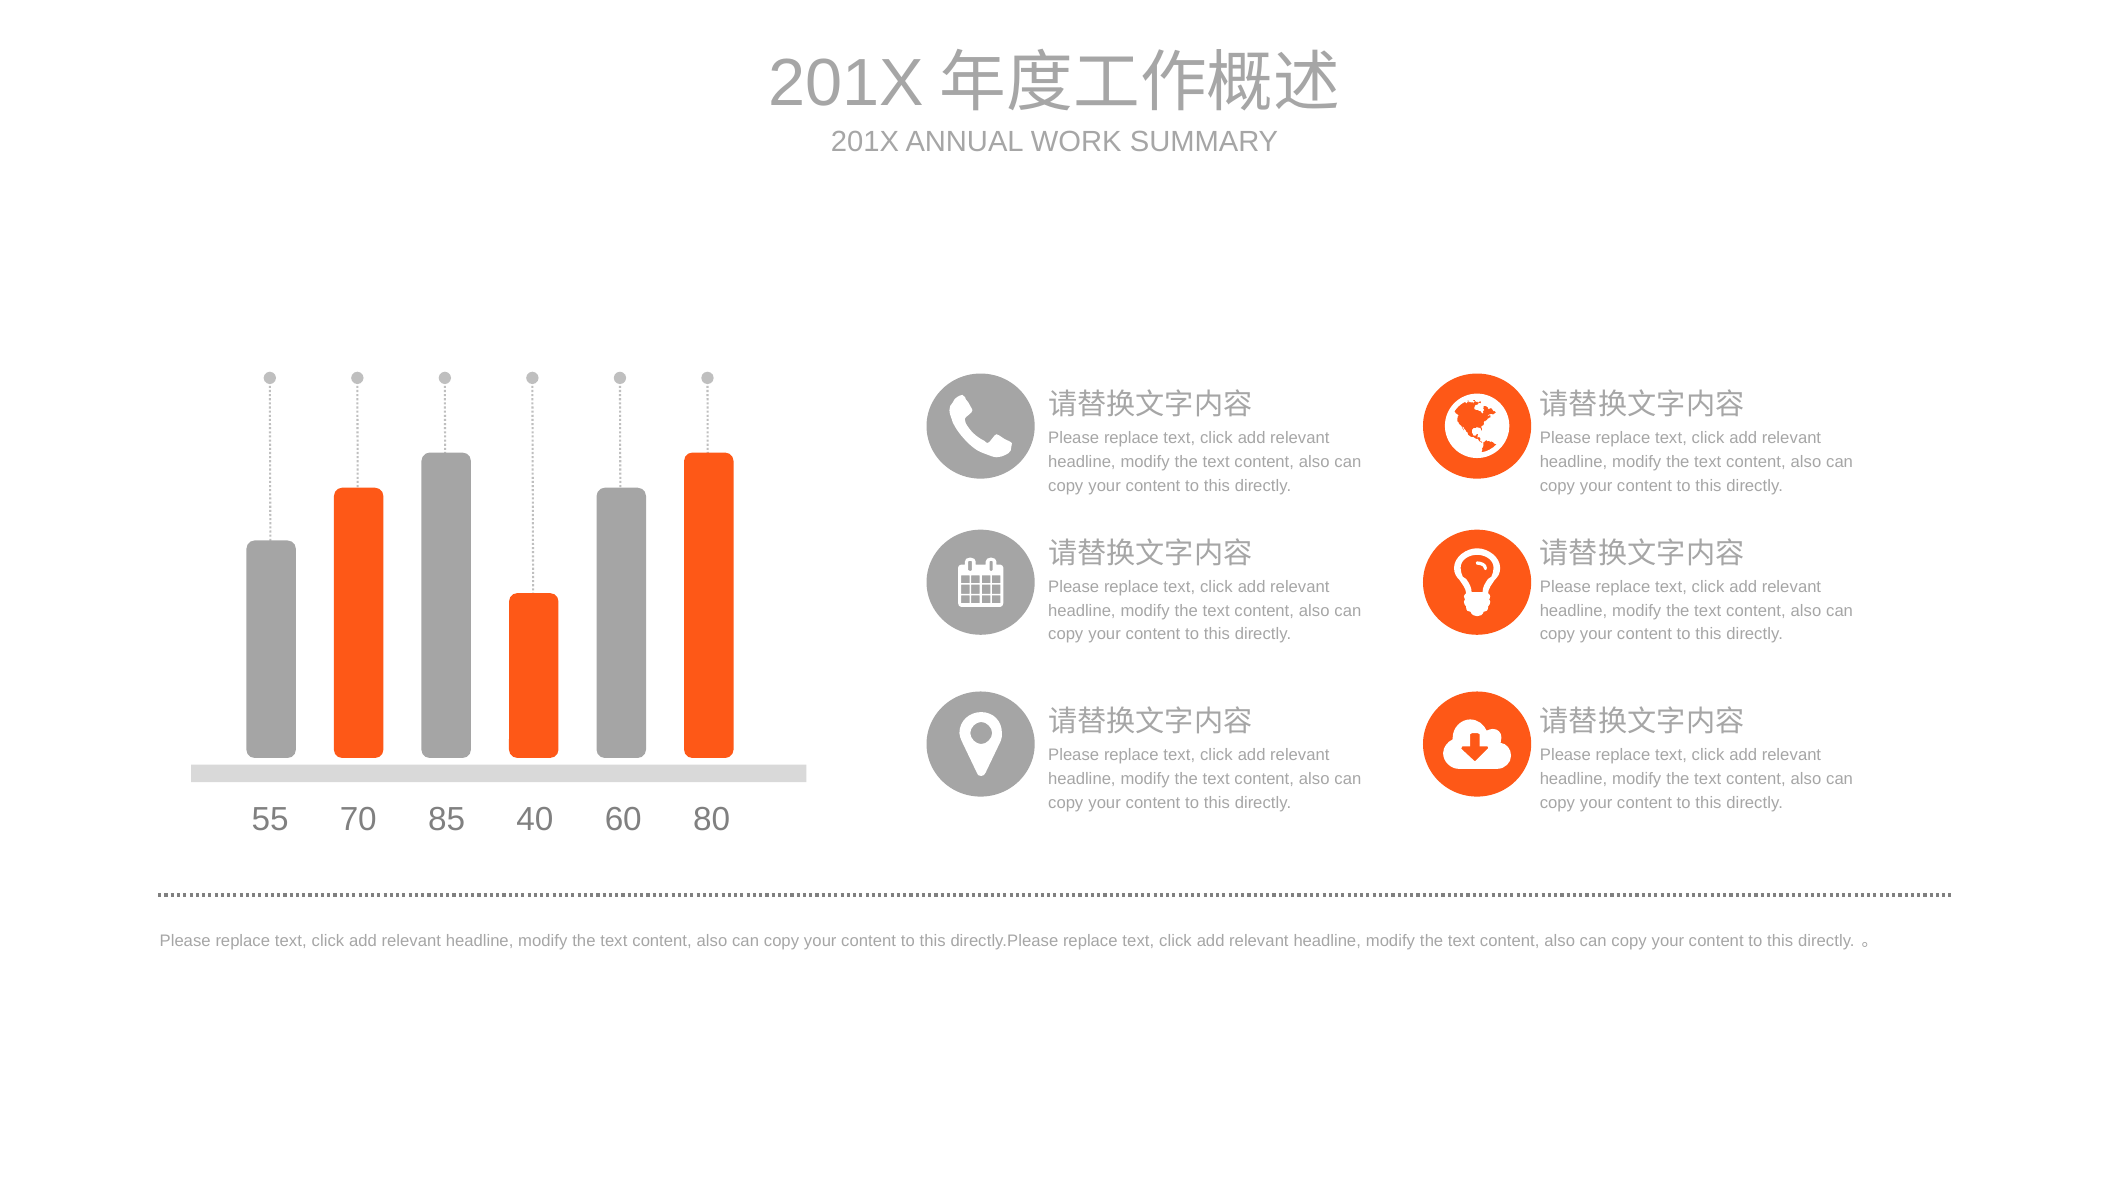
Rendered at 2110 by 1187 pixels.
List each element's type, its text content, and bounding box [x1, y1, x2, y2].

text_box 85 [428, 789, 466, 837]
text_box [421, 377, 471, 758]
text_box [246, 377, 296, 758]
text_box 80 [692, 789, 731, 837]
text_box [596, 377, 646, 758]
text_box 60 [604, 789, 642, 837]
text_box 55 [251, 789, 289, 837]
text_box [509, 377, 559, 758]
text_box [1422, 691, 1532, 797]
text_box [926, 373, 1035, 479]
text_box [1422, 373, 1532, 479]
text_box [190, 763, 807, 783]
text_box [1048, 378, 1392, 494]
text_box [684, 377, 734, 758]
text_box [926, 691, 1035, 797]
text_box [1048, 527, 1383, 643]
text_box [1539, 695, 1874, 811]
text_box 40 [516, 789, 554, 837]
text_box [926, 529, 1035, 635]
text_box Please replace text, click add relevant headline, modify the text content, also can copy your content to this directly.Please replace text, click add relevant headline, modify the text content, also can copy your content to this directly.。 [159, 925, 1950, 950]
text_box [1539, 527, 1874, 643]
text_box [1048, 695, 1383, 811]
text_box 201X ANNUAL WORK SUMMARY [824, 122, 1285, 158]
text_box 70 [339, 789, 377, 837]
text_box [333, 377, 384, 758]
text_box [1422, 529, 1532, 635]
text_box 201X年度工作概述 [730, 38, 1379, 119]
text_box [1539, 378, 1874, 494]
